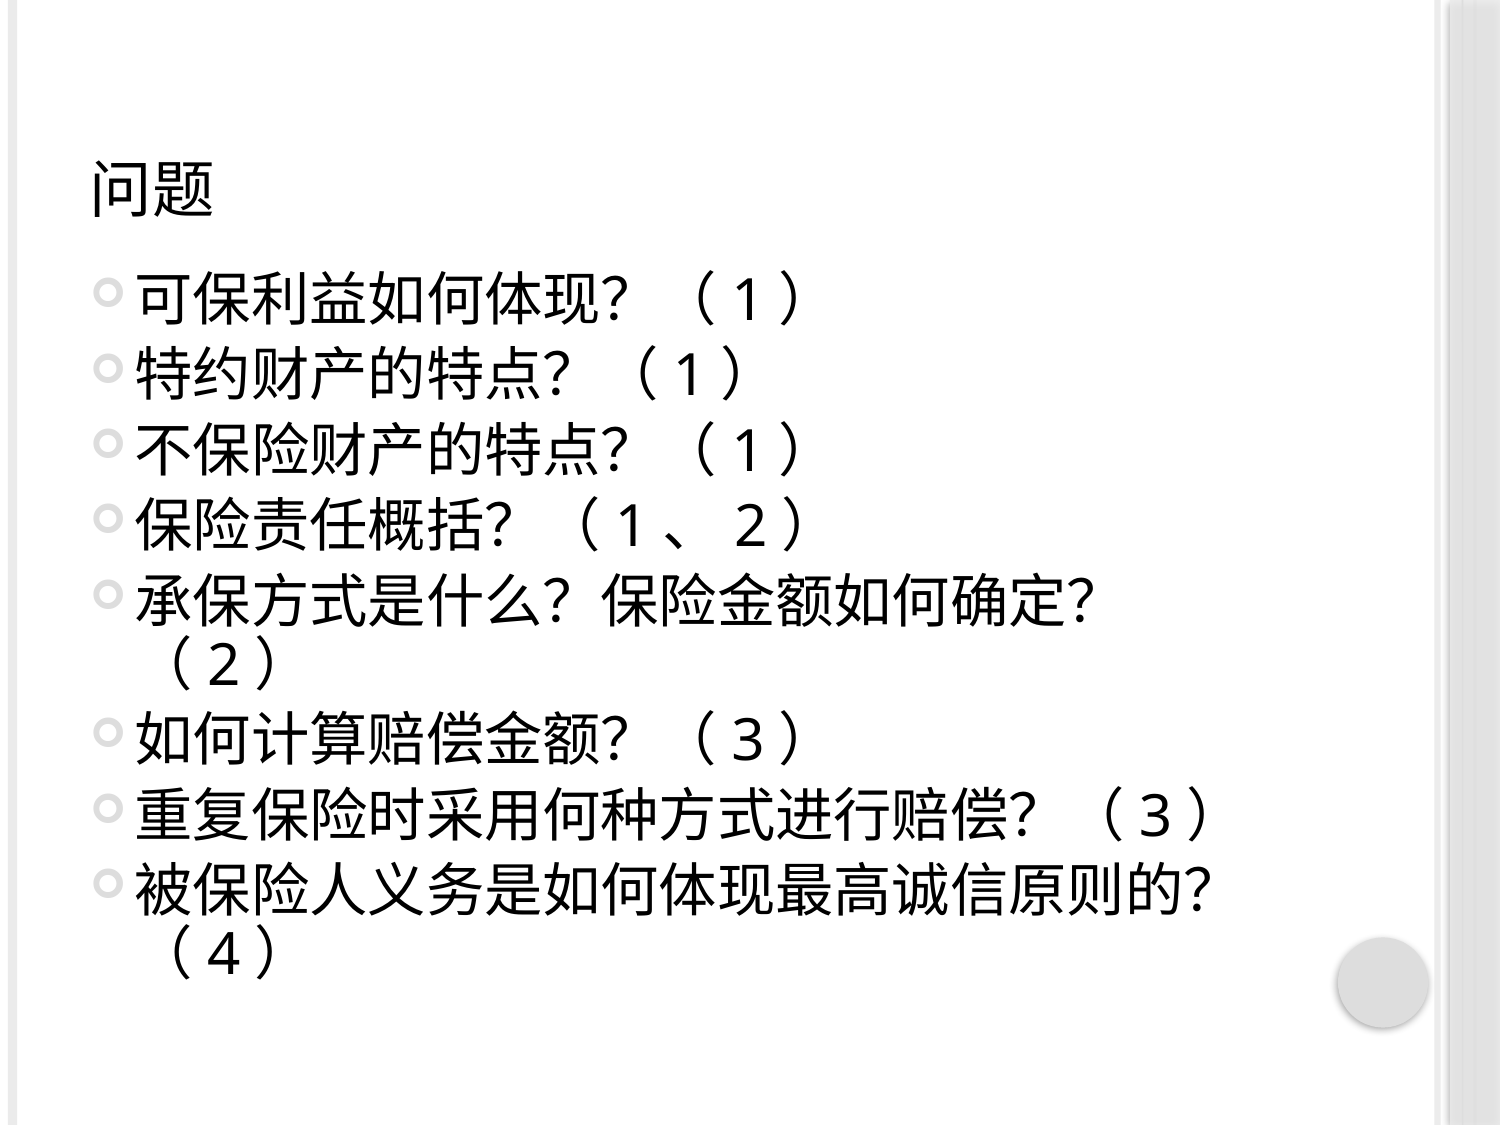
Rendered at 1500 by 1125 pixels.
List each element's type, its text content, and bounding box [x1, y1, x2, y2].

title 问题 [75, 45, 1300, 233]
list 可保利益如何体现？（1） 特约财产的特点？（1） 不保险财产的特点？（1） 保险责任概括？（1、2） 承保方式是什么？保险金额如何确定？（2） 如何计算赔偿金额？（3） 重复保险时采用何种方式进行赔偿？（3） 被保险人义务是如何体现最高诚信原则的？（4） [74, 262, 1301, 1063]
